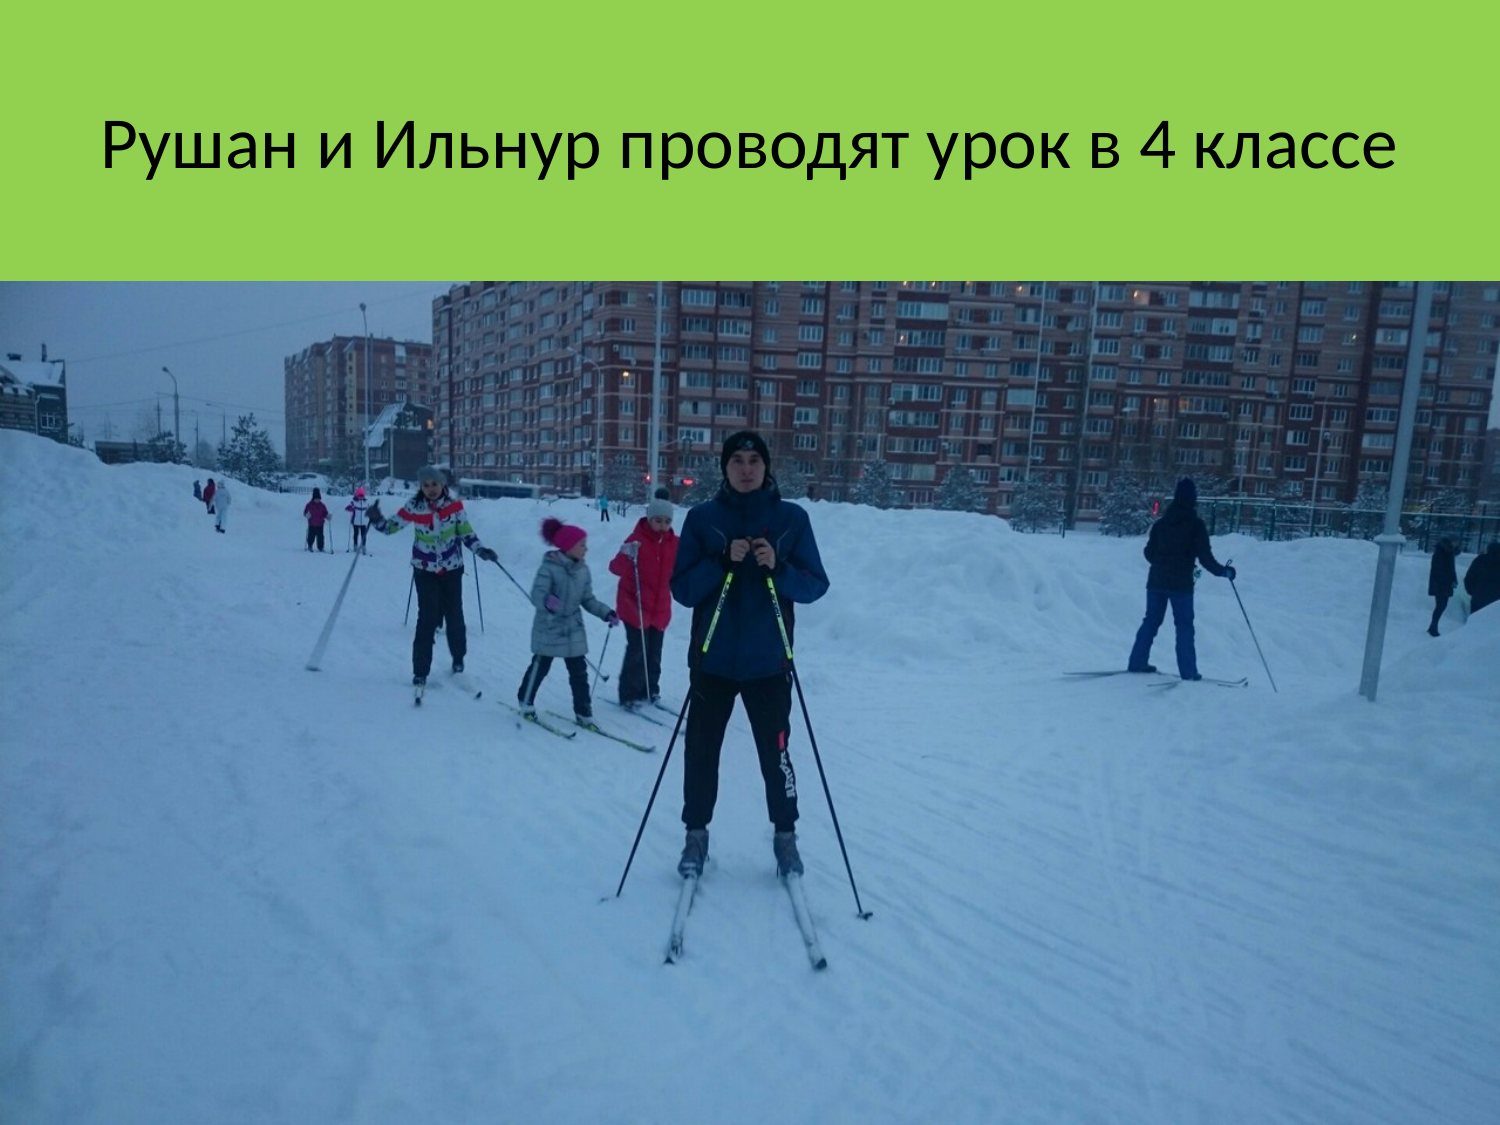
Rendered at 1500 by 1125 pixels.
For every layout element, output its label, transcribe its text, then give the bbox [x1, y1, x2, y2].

title Рушан и Ильнур проводят урок в 4 классе [75, 45, 1425, 233]
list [0, 280, 1500, 1125]
